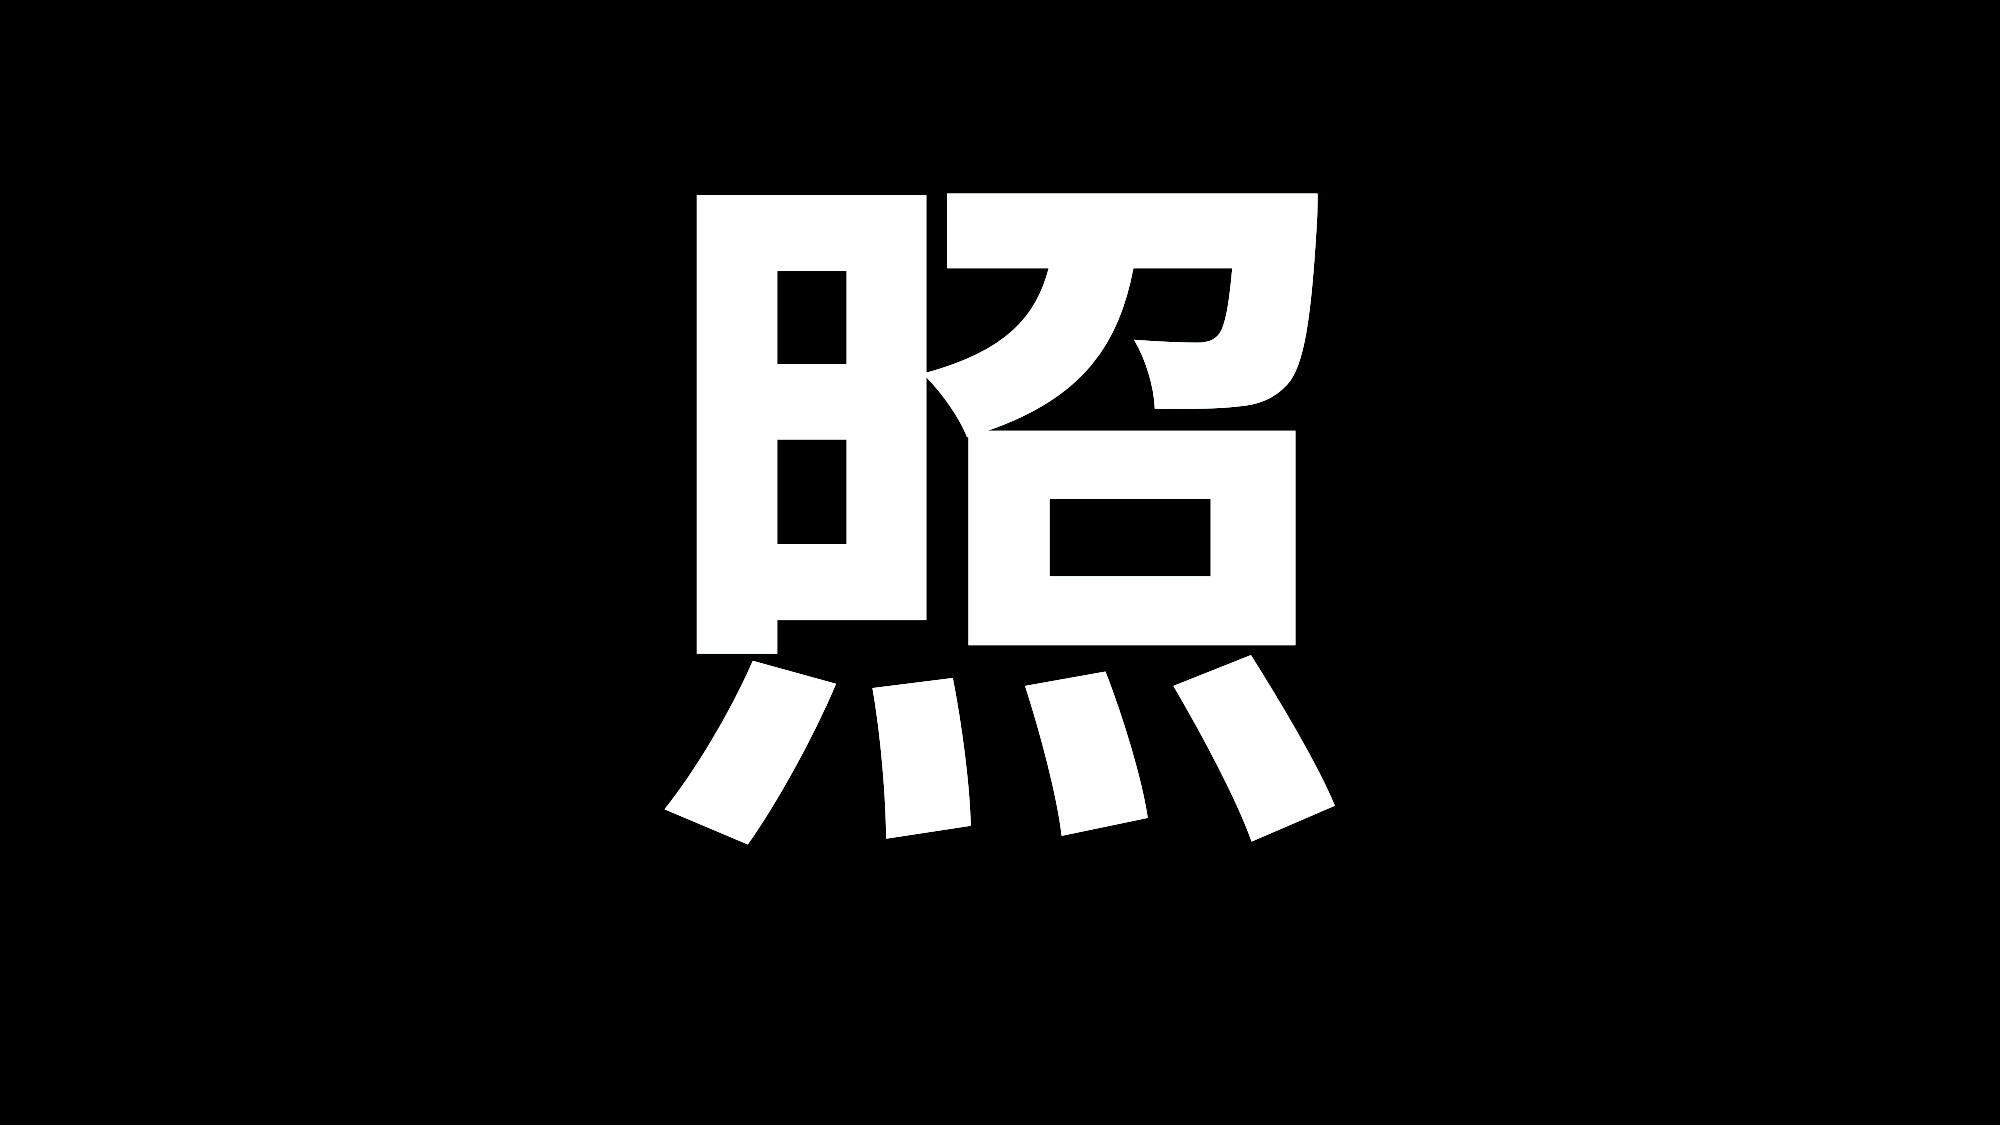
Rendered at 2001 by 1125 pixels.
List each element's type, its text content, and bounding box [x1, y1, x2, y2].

text_box 照 [463, 52, 1537, 928]
